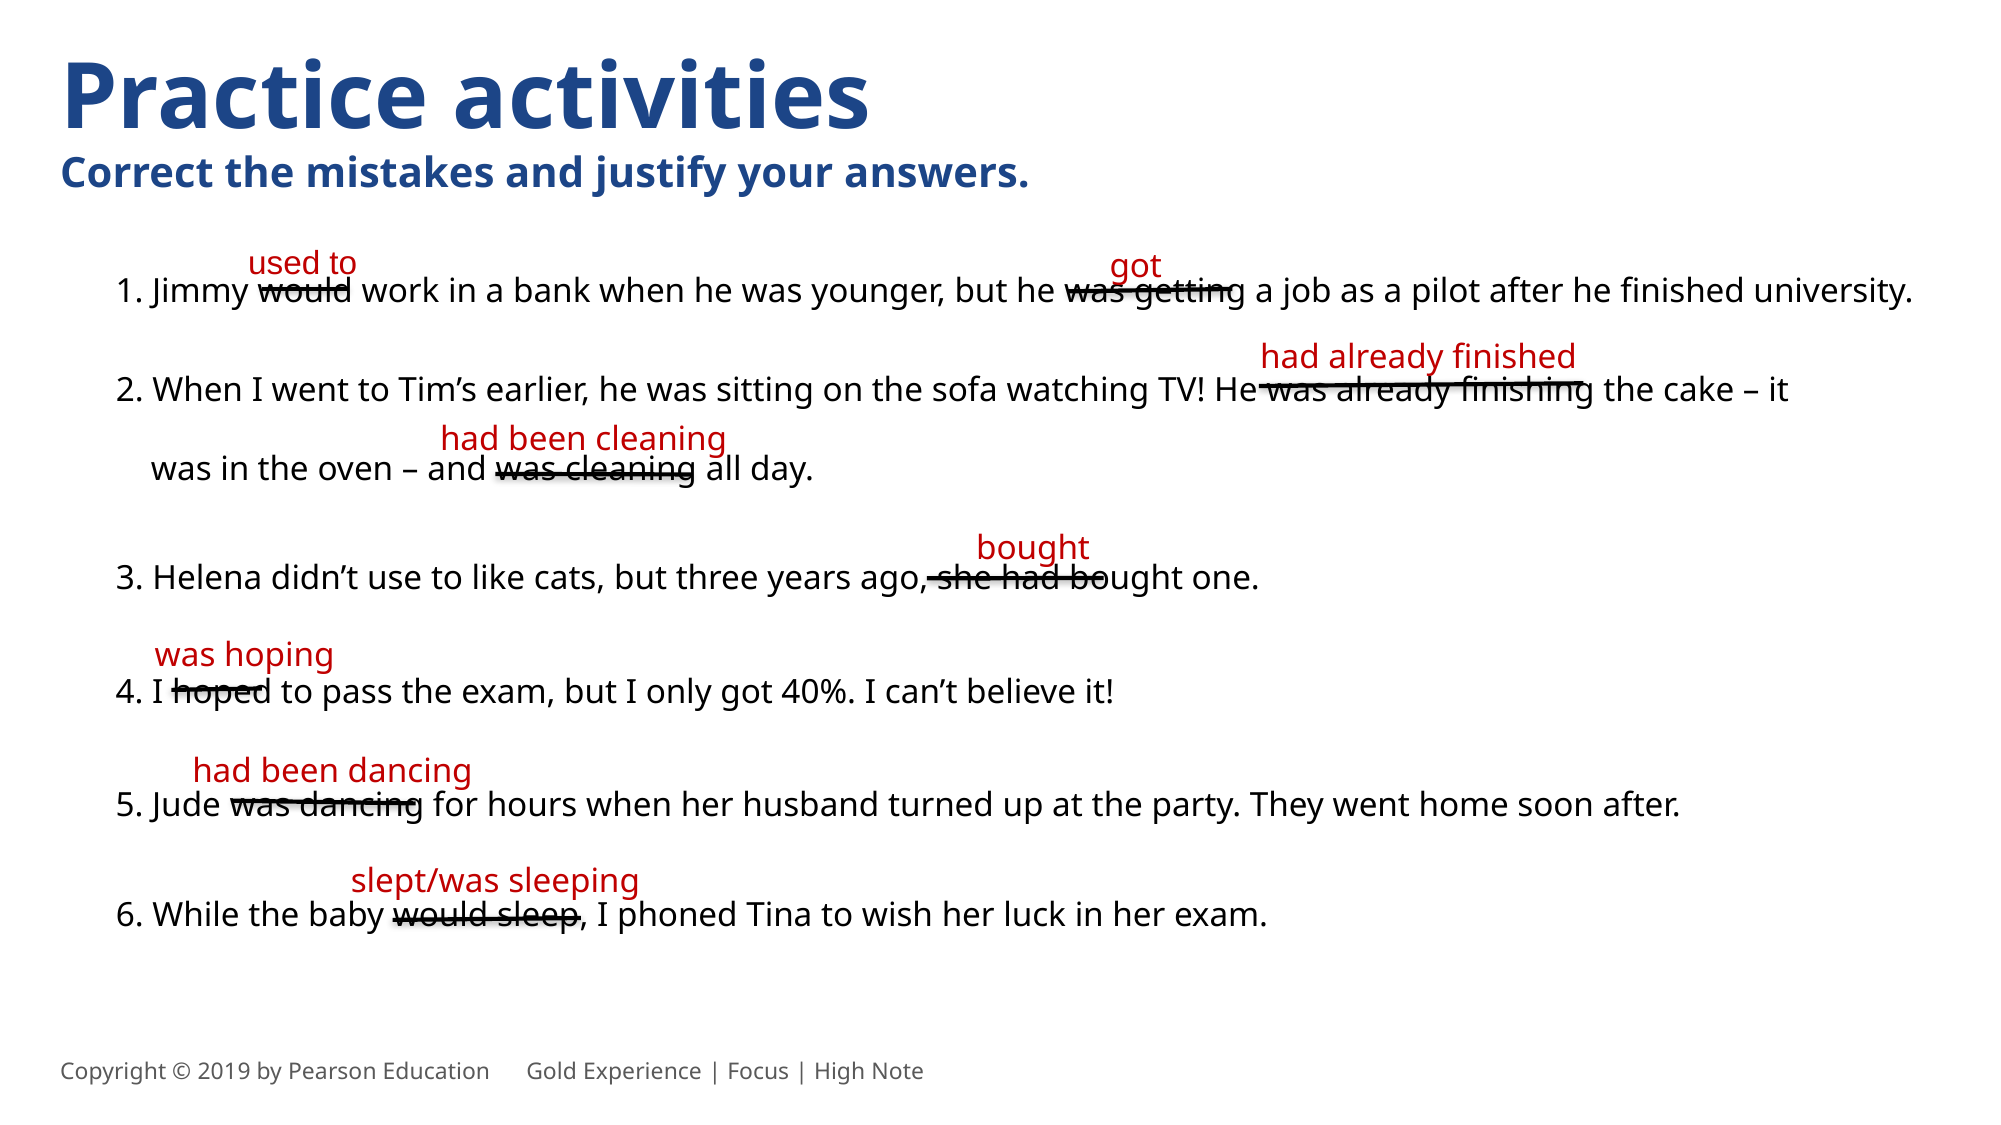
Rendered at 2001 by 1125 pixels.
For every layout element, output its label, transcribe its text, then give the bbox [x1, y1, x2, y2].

text_box Correct the mistakes and justify your answers. [45, 144, 1960, 213]
text_box 3. Helena didn’t use to like cats, but three years ago, she had bought one. [100, 548, 1845, 605]
text_box had already finished [1245, 327, 1671, 384]
text_box 1. Jimmy would work in a bank when he was younger, but he was getting a job as a pilot after he finished university. [100, 261, 1934, 317]
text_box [232, 800, 416, 804]
text_box 6. While the baby would sleep, I phoned Tina to wish her luck in her exam. [100, 885, 1845, 942]
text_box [1258, 383, 1584, 387]
text_box had been dancing [177, 741, 516, 798]
text_box got [1094, 236, 1218, 287]
text_box had been cleaning [424, 409, 822, 466]
text_box used to [233, 233, 393, 289]
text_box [1067, 288, 1233, 292]
text_box 5. Jude was dancing for hours when her husband turned up at the party. They went home soon after. [100, 775, 1845, 832]
text_box slept/was sleeping [335, 851, 698, 908]
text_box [392, 917, 582, 921]
text_box 4. I hoped to pass the exam, but I only got 40%. I can’t believe it! [100, 662, 1845, 719]
text_box Practice activities [45, 41, 1153, 144]
text_box 2. When I went to Tim’s earlier, he was sitting on the sofa watching TV! He was already finishing the cake – it was in the oven – and was cleaning all day. [100, 360, 1845, 497]
text_box bought [961, 518, 1136, 575]
text_box was hoping [139, 625, 401, 682]
footer Copyright © 2019 by Pearson Education Gold Experience | Focus | High Note [45, 1040, 1084, 1101]
